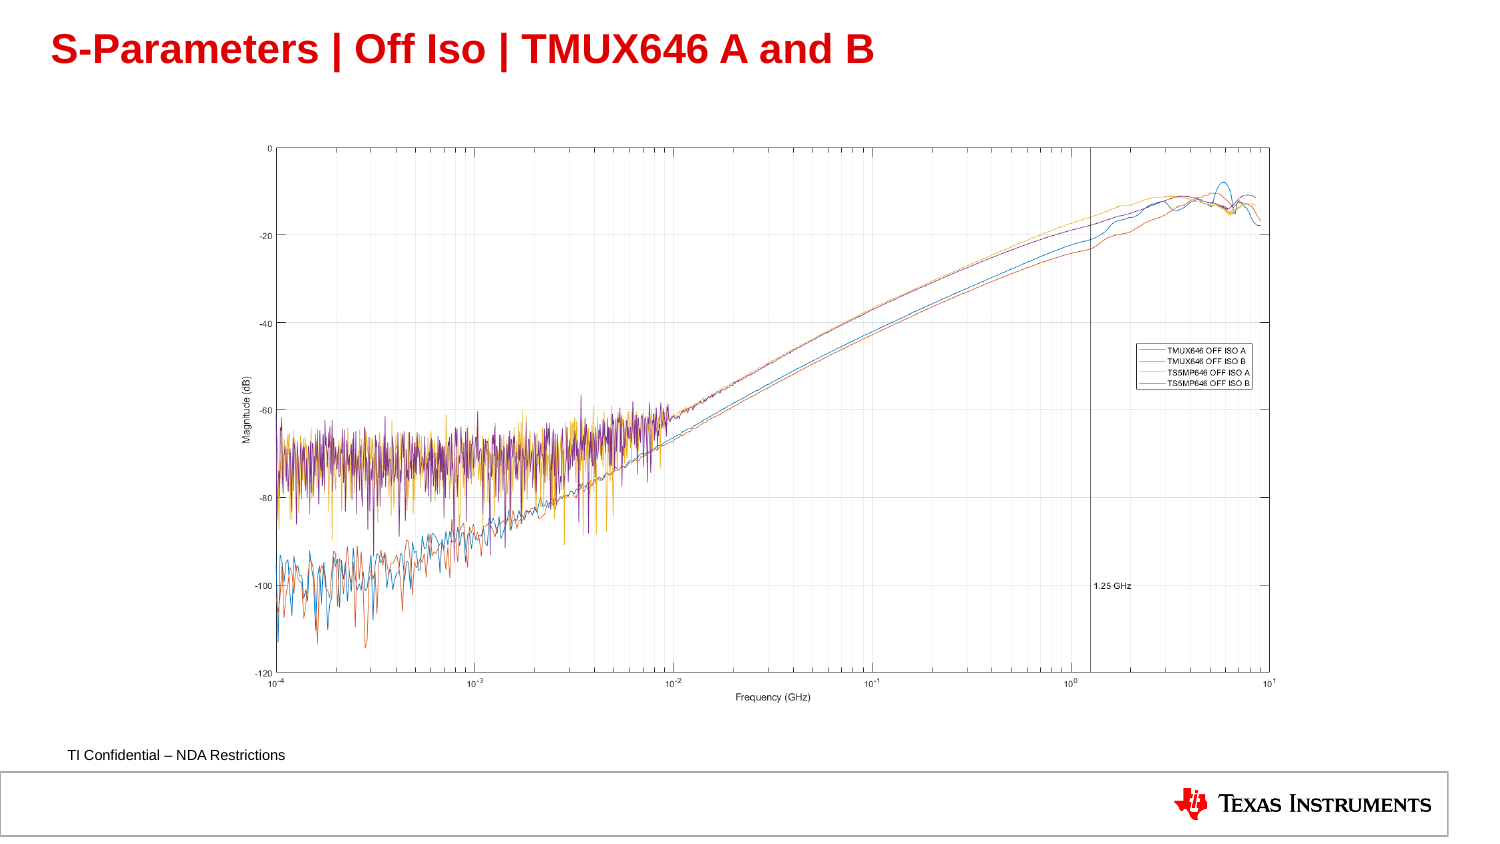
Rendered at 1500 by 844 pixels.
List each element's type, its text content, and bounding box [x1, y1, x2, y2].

picture [1174, 788, 1431, 820]
title S-Parameters | Off Iso | TMUX646 A and B [37, 0, 1472, 102]
picture [108, 99, 1392, 743]
